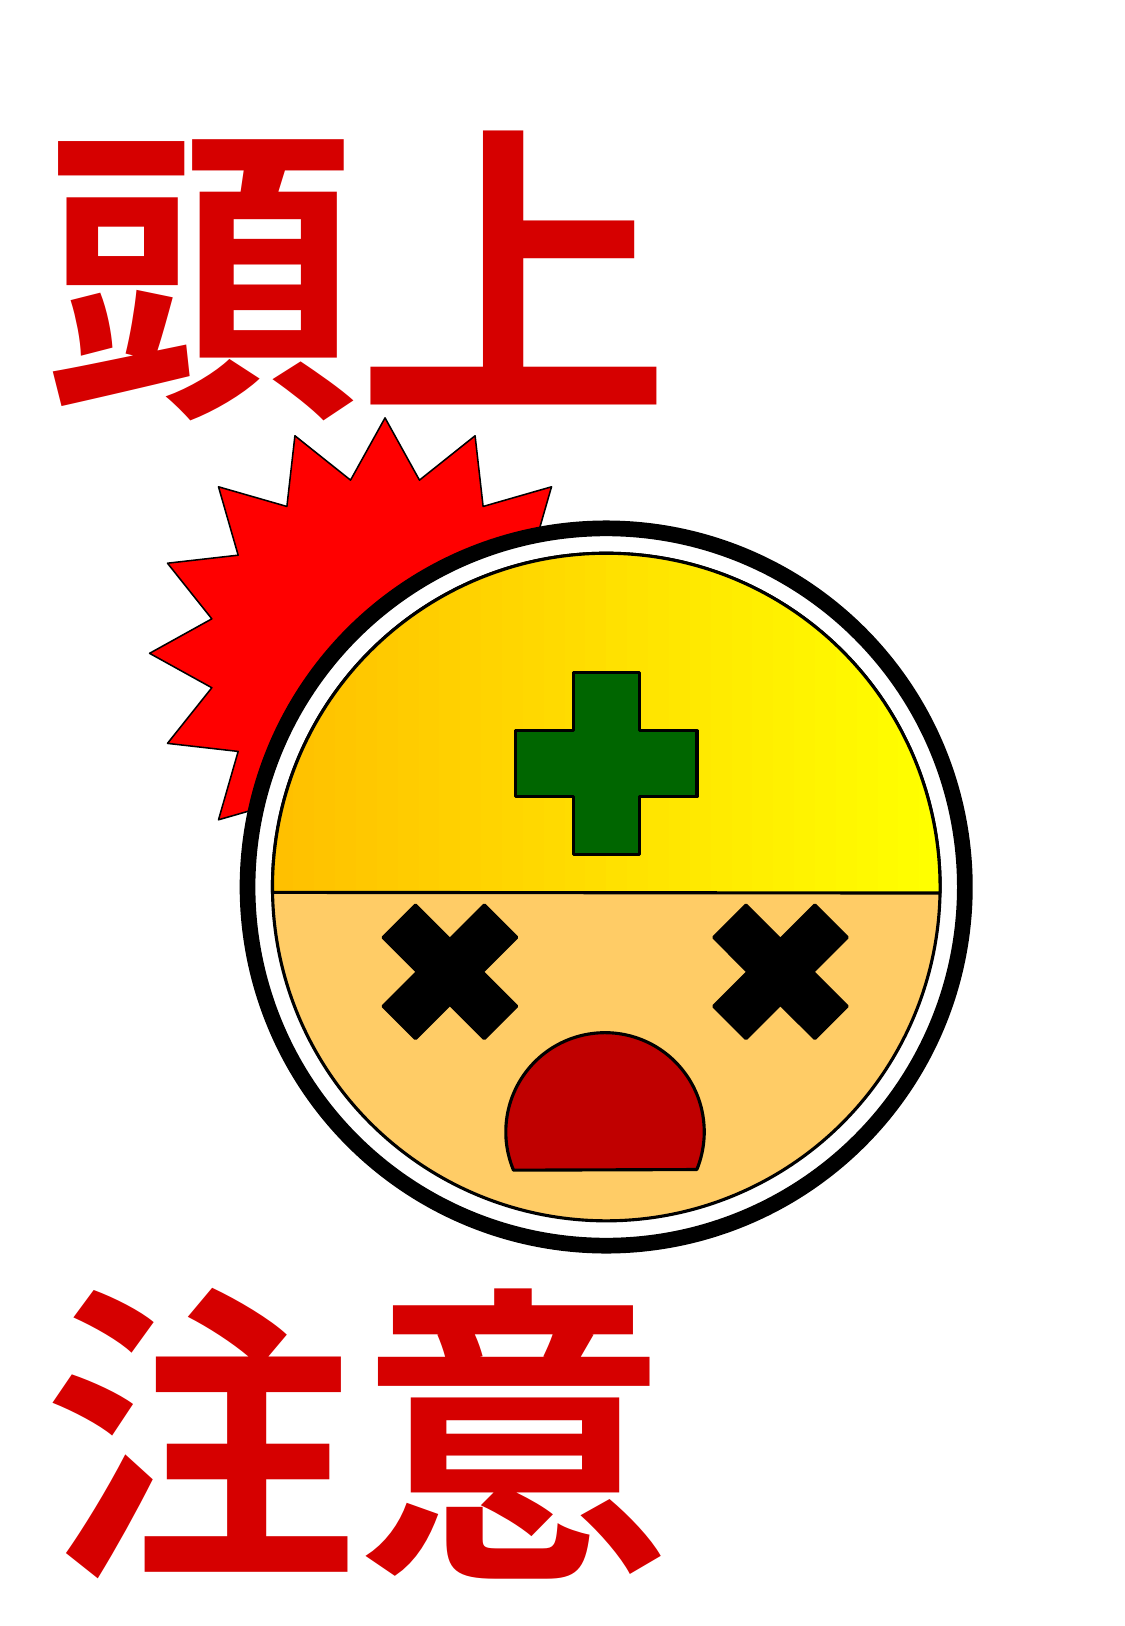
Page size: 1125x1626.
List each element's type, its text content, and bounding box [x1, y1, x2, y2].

text_box 頭上 [29, 72, 1087, 462]
text_box 注意 [29, 1234, 1087, 1625]
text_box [149, 417, 972, 1253]
